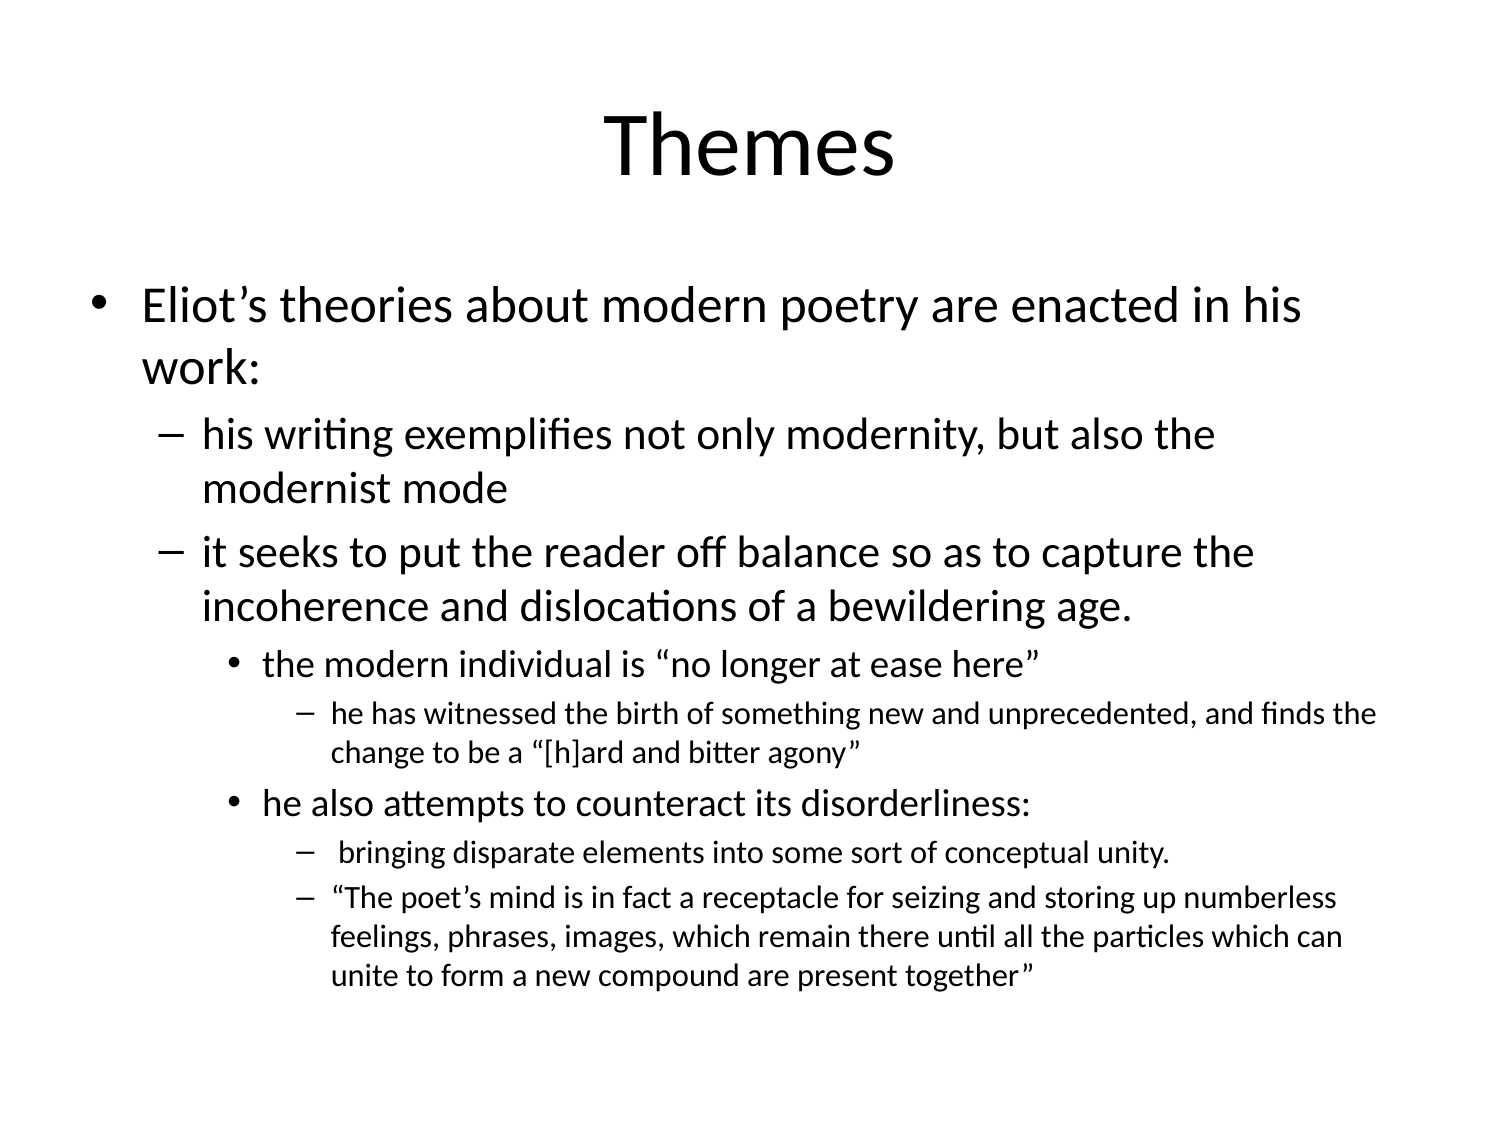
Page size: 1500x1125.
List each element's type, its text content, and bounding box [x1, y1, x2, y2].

list Eliot’s theories about modern poetry are enacted in his work: his writing exemplifies not only modernity, but also the modernist mode it seeks to put the reader off balance so as to capture the incoherence and dislocations of a bewildering age. the modern individual is “no longer at ease here” he has witnessed the birth of something new and unprecedented, and finds the change to be a “[h]ard and bitter agony” he also attempts to counteract its disorderliness: bringing disparate elements into some sort of conceptual unity. “The poet’s mind is in fact a receptacle for seizing and storing up numberless feelings, phrases, images, which remain there until all the particles which can unite to form a new compound are present together” [75, 262, 1425, 1005]
title Themes [75, 45, 1425, 233]
